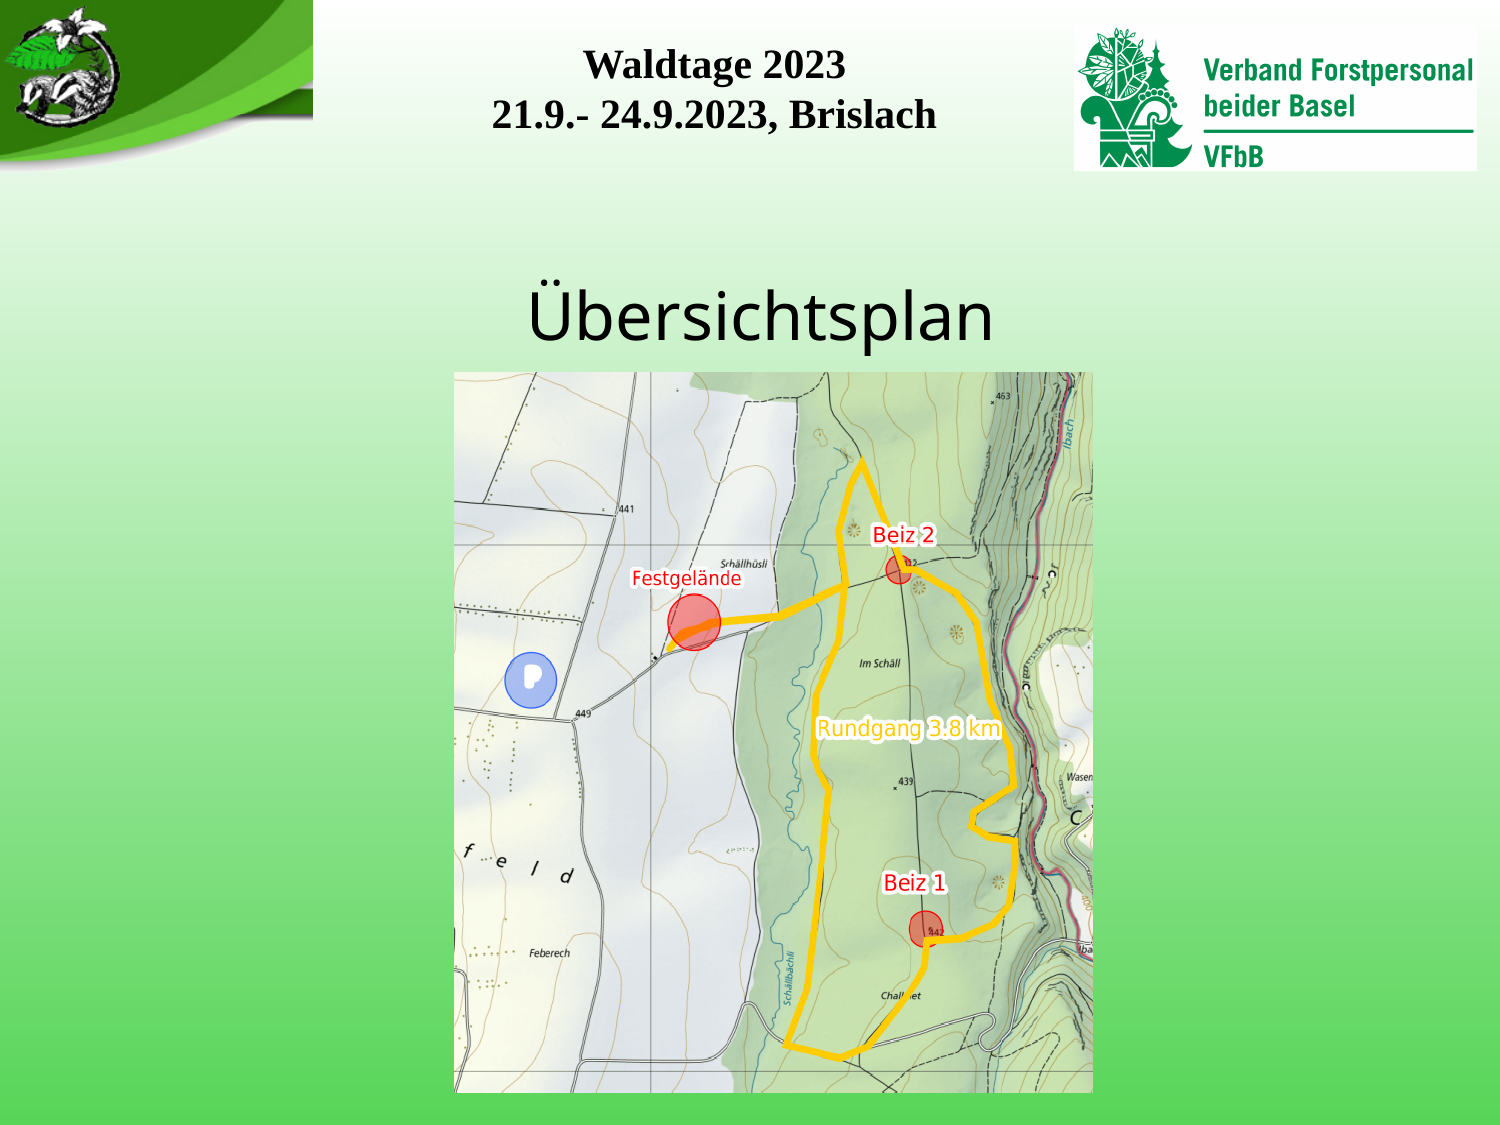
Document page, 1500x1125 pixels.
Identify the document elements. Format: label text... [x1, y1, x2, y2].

picture [0, 0, 313, 179]
picture [454, 371, 1093, 1094]
picture [1074, 24, 1477, 171]
title Übersichtsplan [123, 255, 1399, 373]
